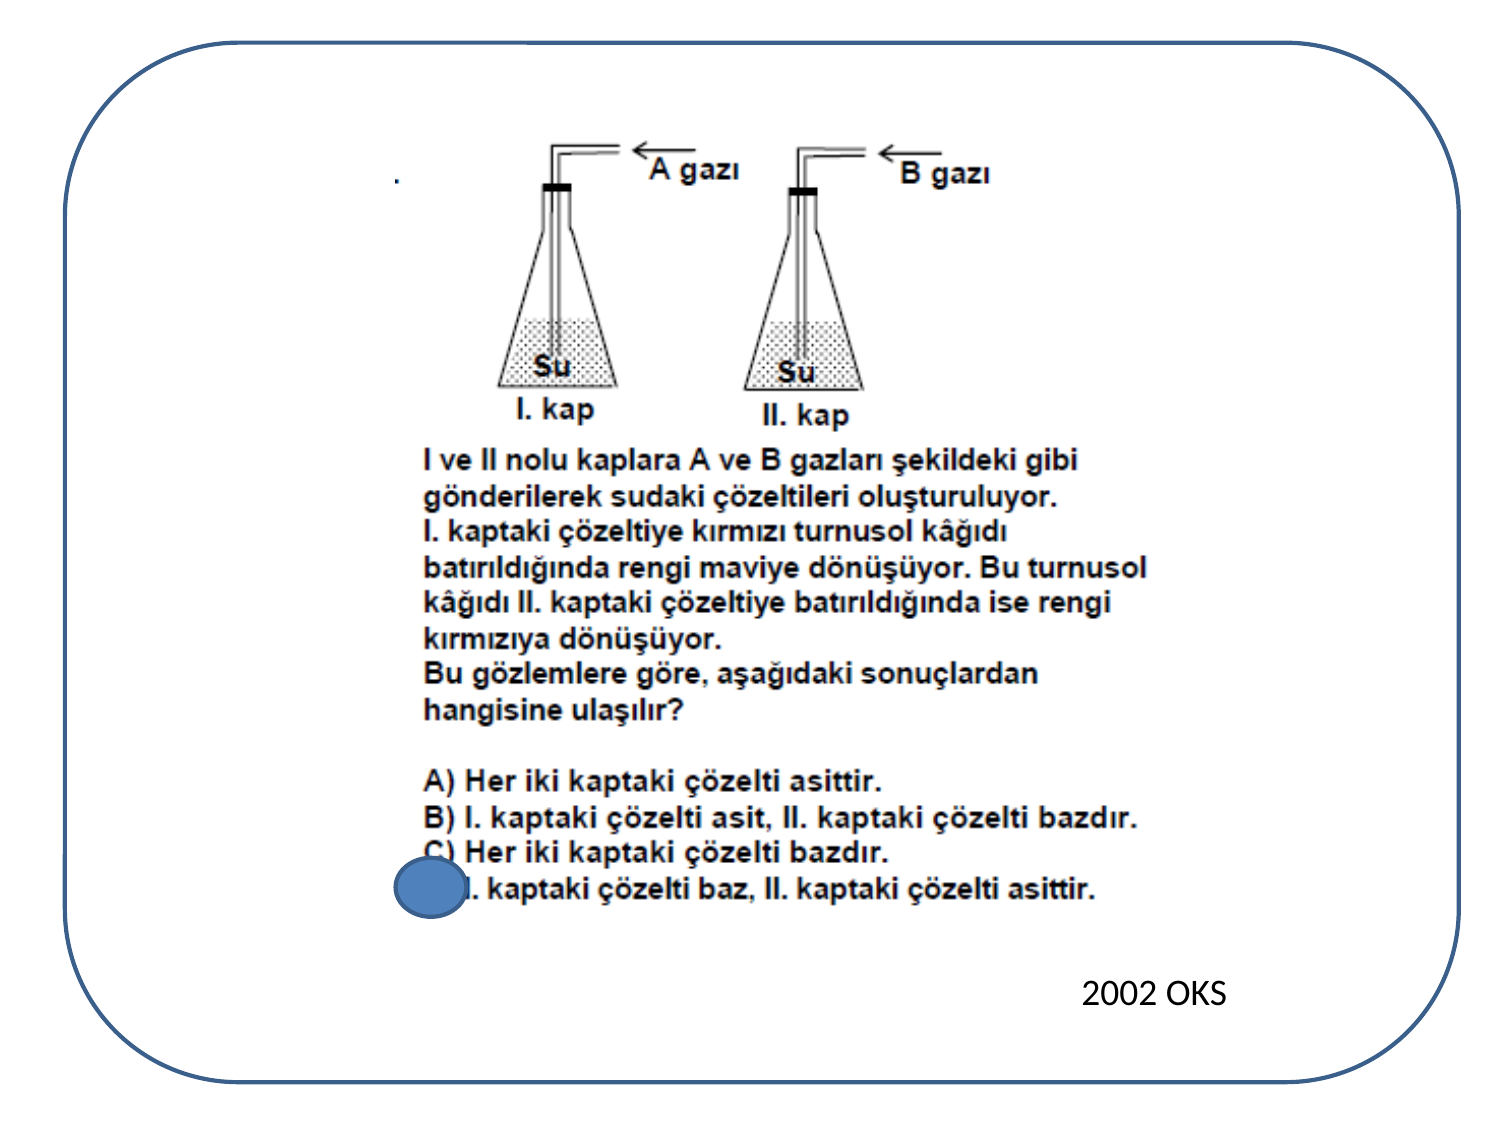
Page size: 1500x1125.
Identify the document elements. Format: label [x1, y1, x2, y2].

picture [395, 125, 1174, 925]
text_box [62, 40, 1461, 1085]
